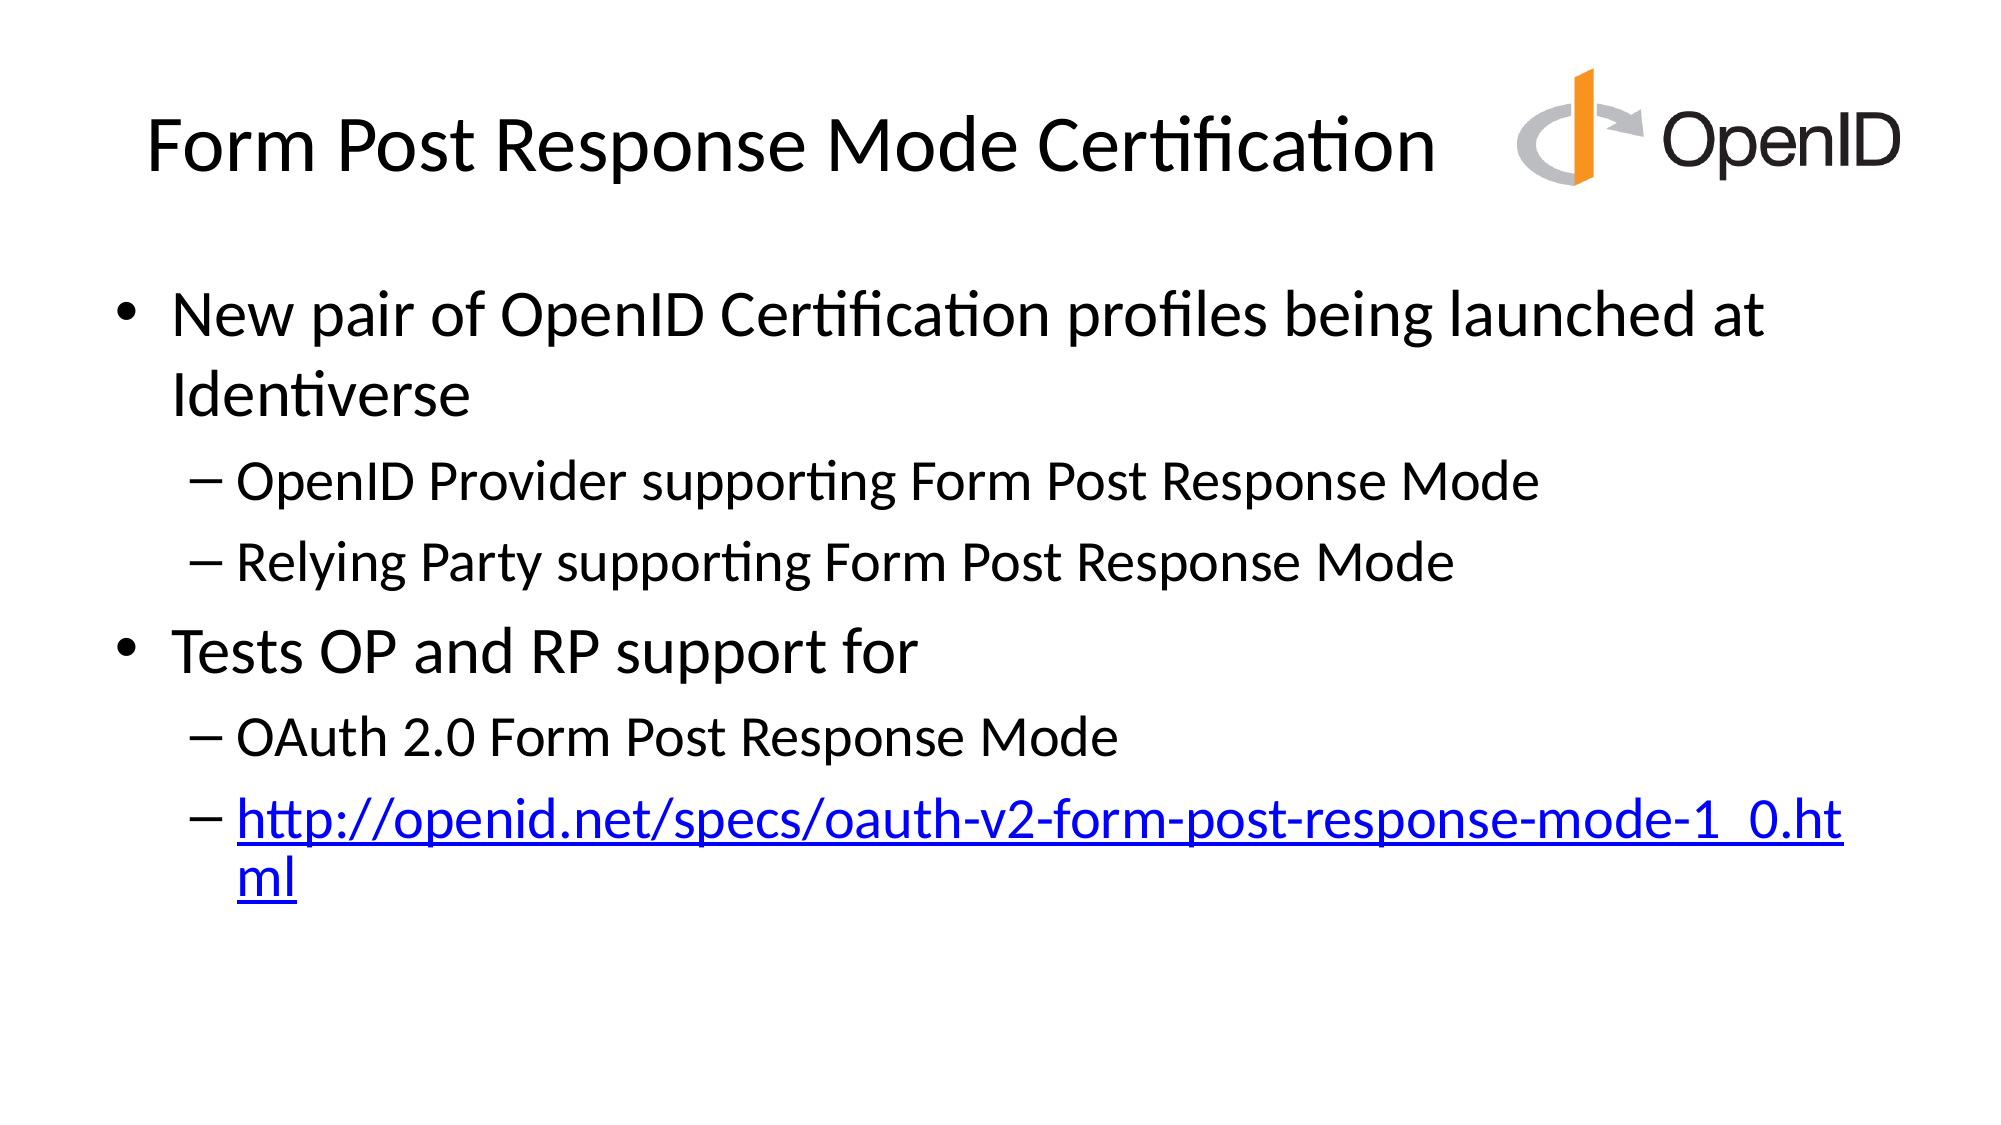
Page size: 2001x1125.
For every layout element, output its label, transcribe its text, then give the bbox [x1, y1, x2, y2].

title Form Post Response Mode Certification [99, 45, 1487, 233]
picture [1486, 44, 1936, 224]
list New pair of OpenID Certification profiles being launched at Identiverse OpenID Provider supporting Form Post Response Mode Relying Party supporting Form Post Response Mode Tests OP and RP support for OAuth 2.0 Form Post Response Mode http://openid.net/specs/oauth-v2-form-post-response-mode-1_0.html [99, 262, 1900, 1035]
